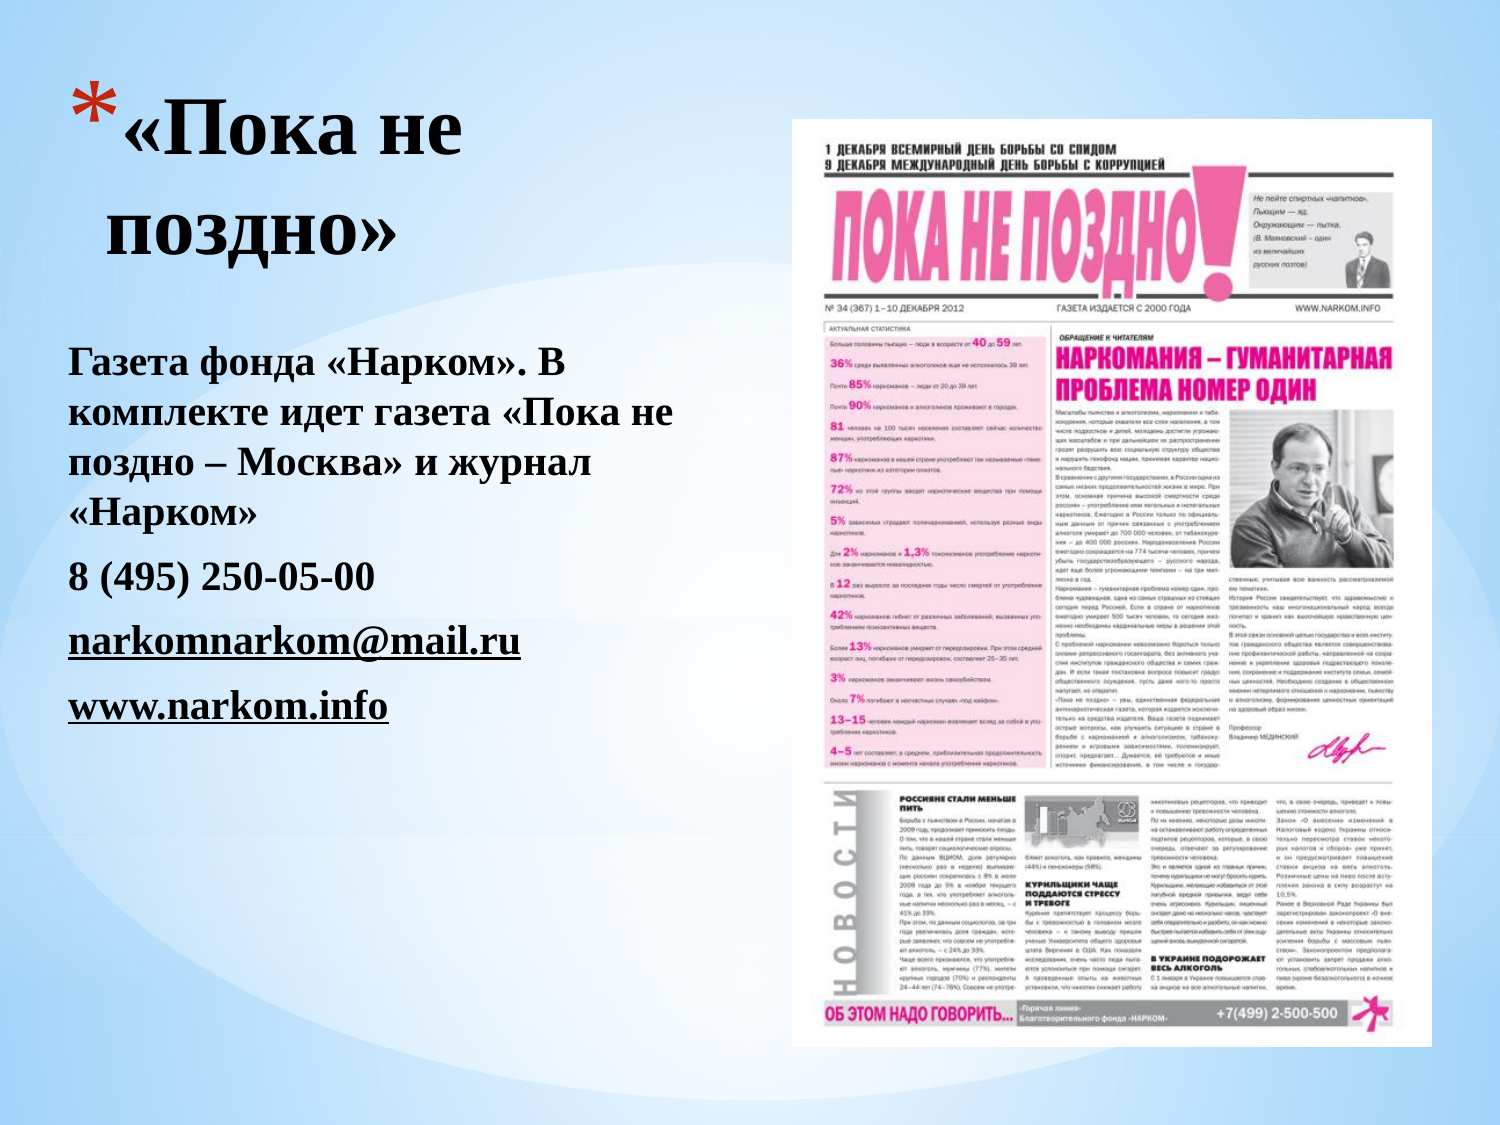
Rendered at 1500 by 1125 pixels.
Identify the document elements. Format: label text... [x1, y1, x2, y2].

list Газета фонда «Нарком». В комплекте идет газета «Пока не поздно – Москва» и журнал «Нарком» 8 (495) 250-05-00 narkomnarkom@mail.ru www.narkom.info [53, 326, 733, 925]
title «Пока не поздно» [53, 66, 735, 279]
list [792, 119, 1433, 1048]
